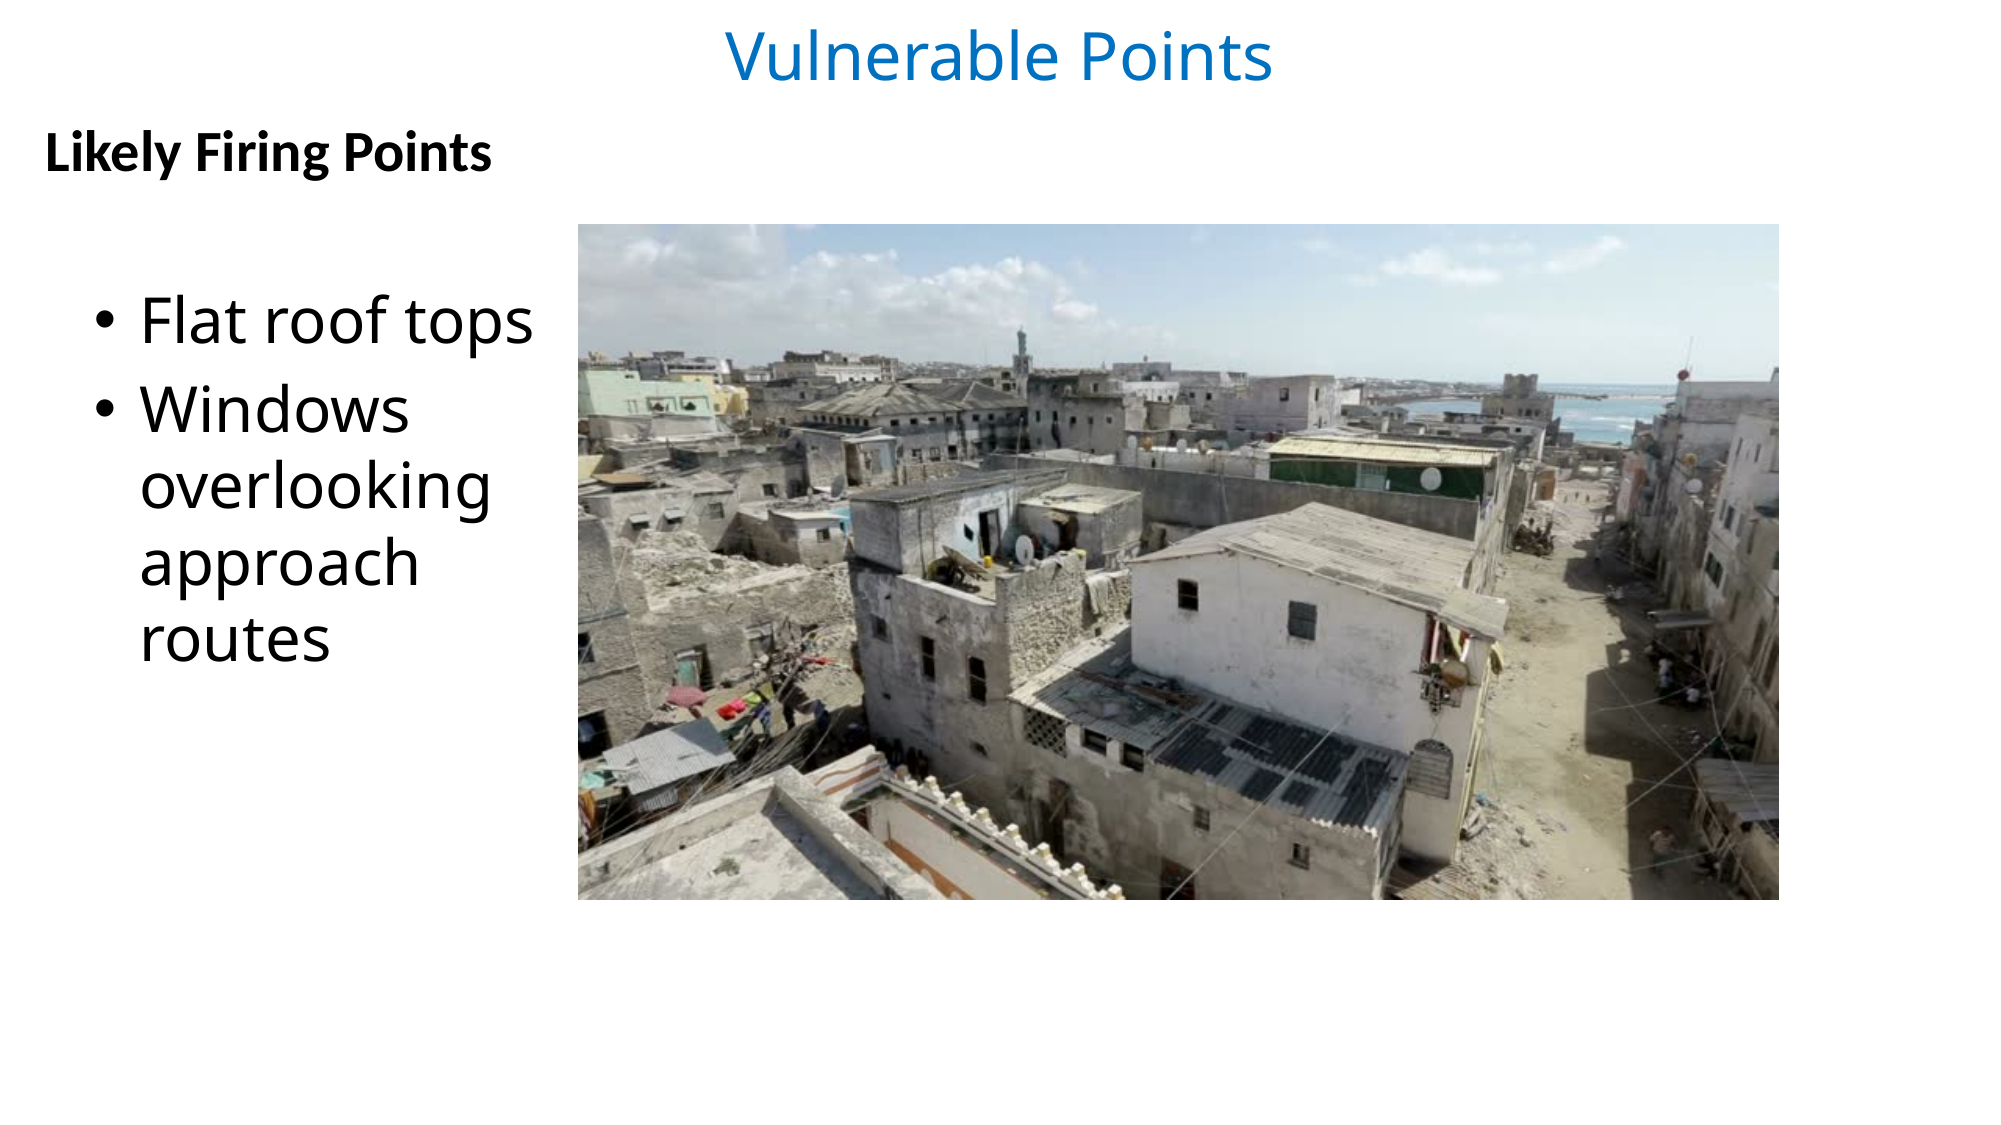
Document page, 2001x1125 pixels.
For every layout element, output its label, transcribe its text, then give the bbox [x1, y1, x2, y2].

title Vulnerable Points [299, 2, 1701, 106]
picture [578, 224, 1779, 901]
text_box Likely Firing Points [30, 105, 551, 191]
list Flat roof tops Windows overlooking approach routes [78, 272, 551, 794]
